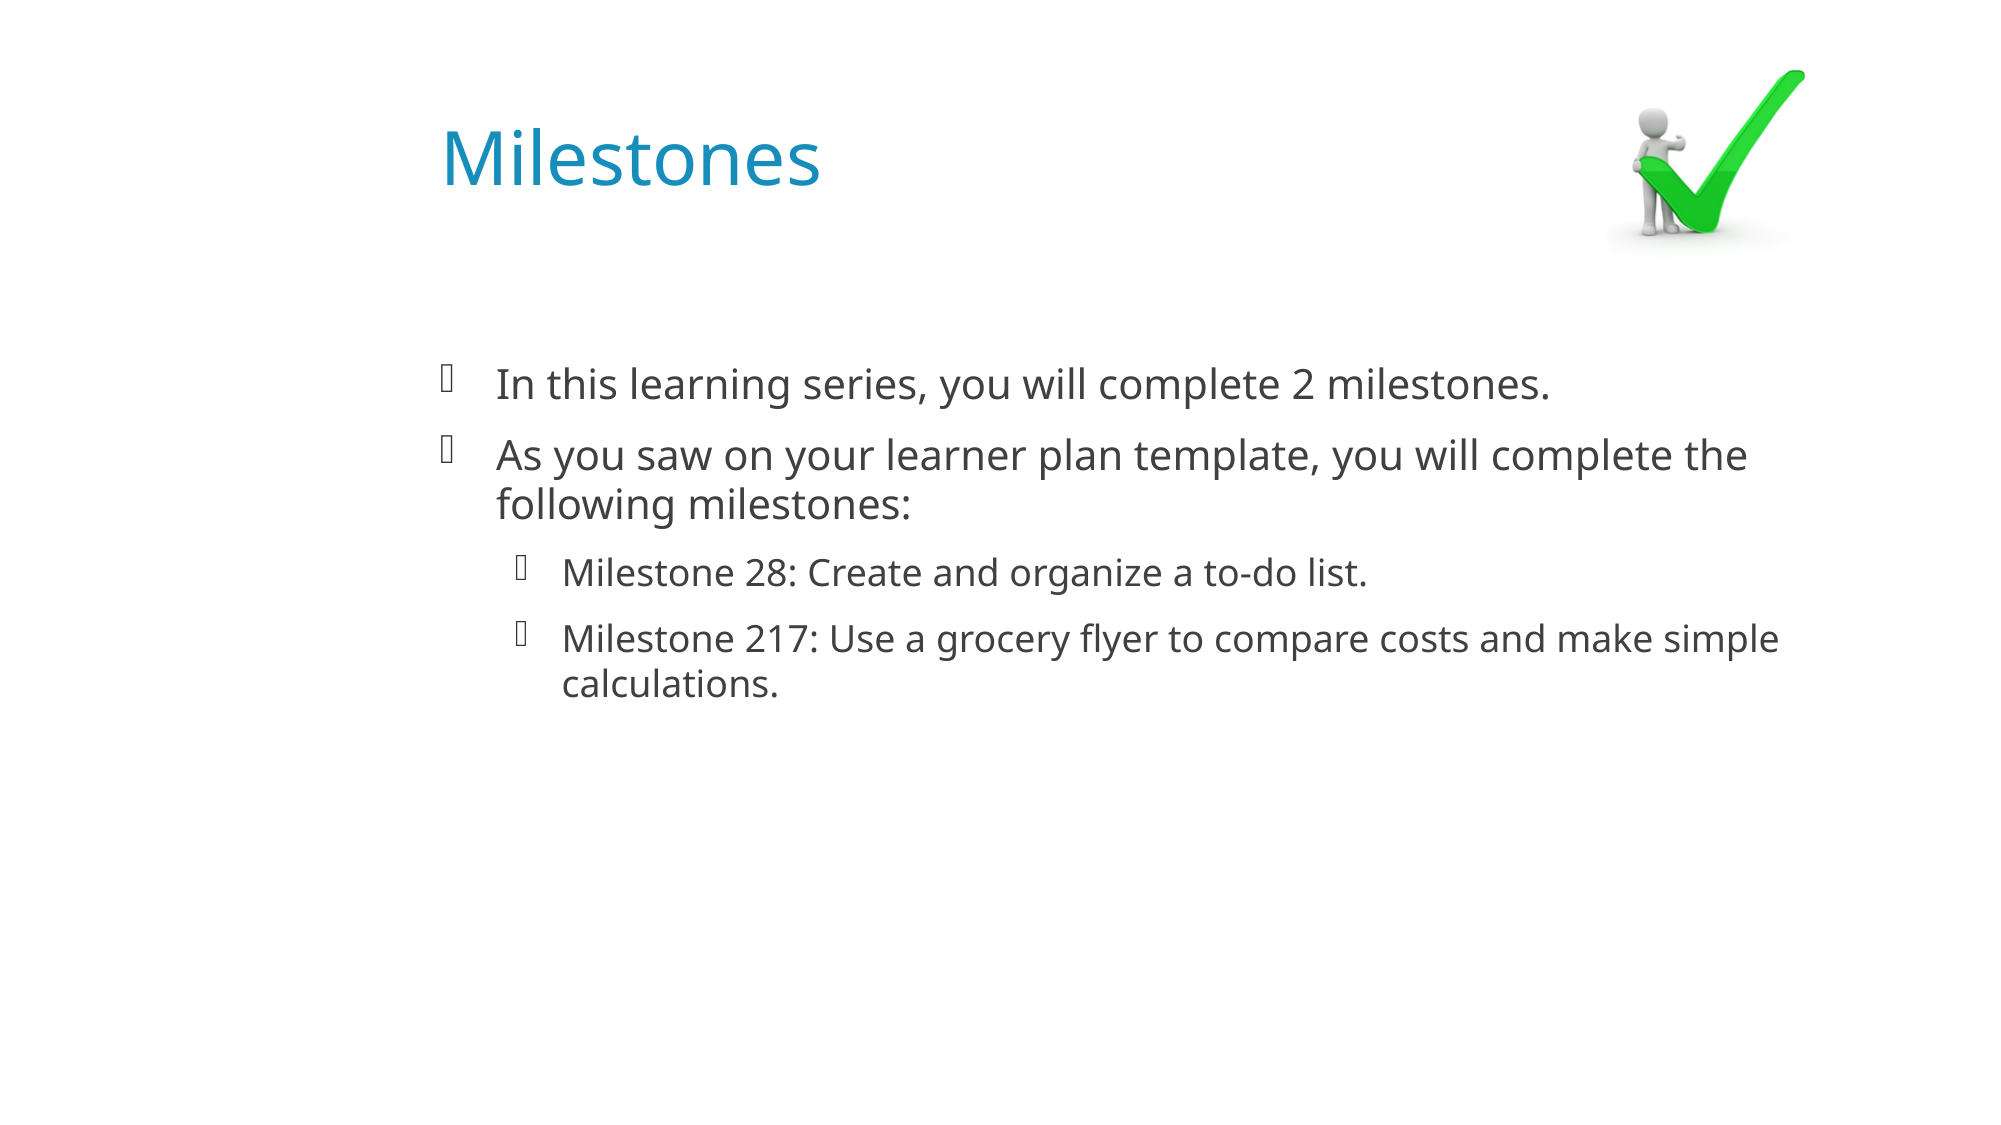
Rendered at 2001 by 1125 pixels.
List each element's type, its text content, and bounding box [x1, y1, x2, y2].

picture [1606, 64, 1807, 266]
title Milestones [425, 102, 1888, 313]
list In this learning series, you will complete 2 milestones. As you saw on your learner plan template, you will complete the following milestones: Milestone 28: Create and organize a to-do list. Milestone 217: Use a grocery flyer to compare costs and make simple calculations. [424, 350, 1888, 970]
